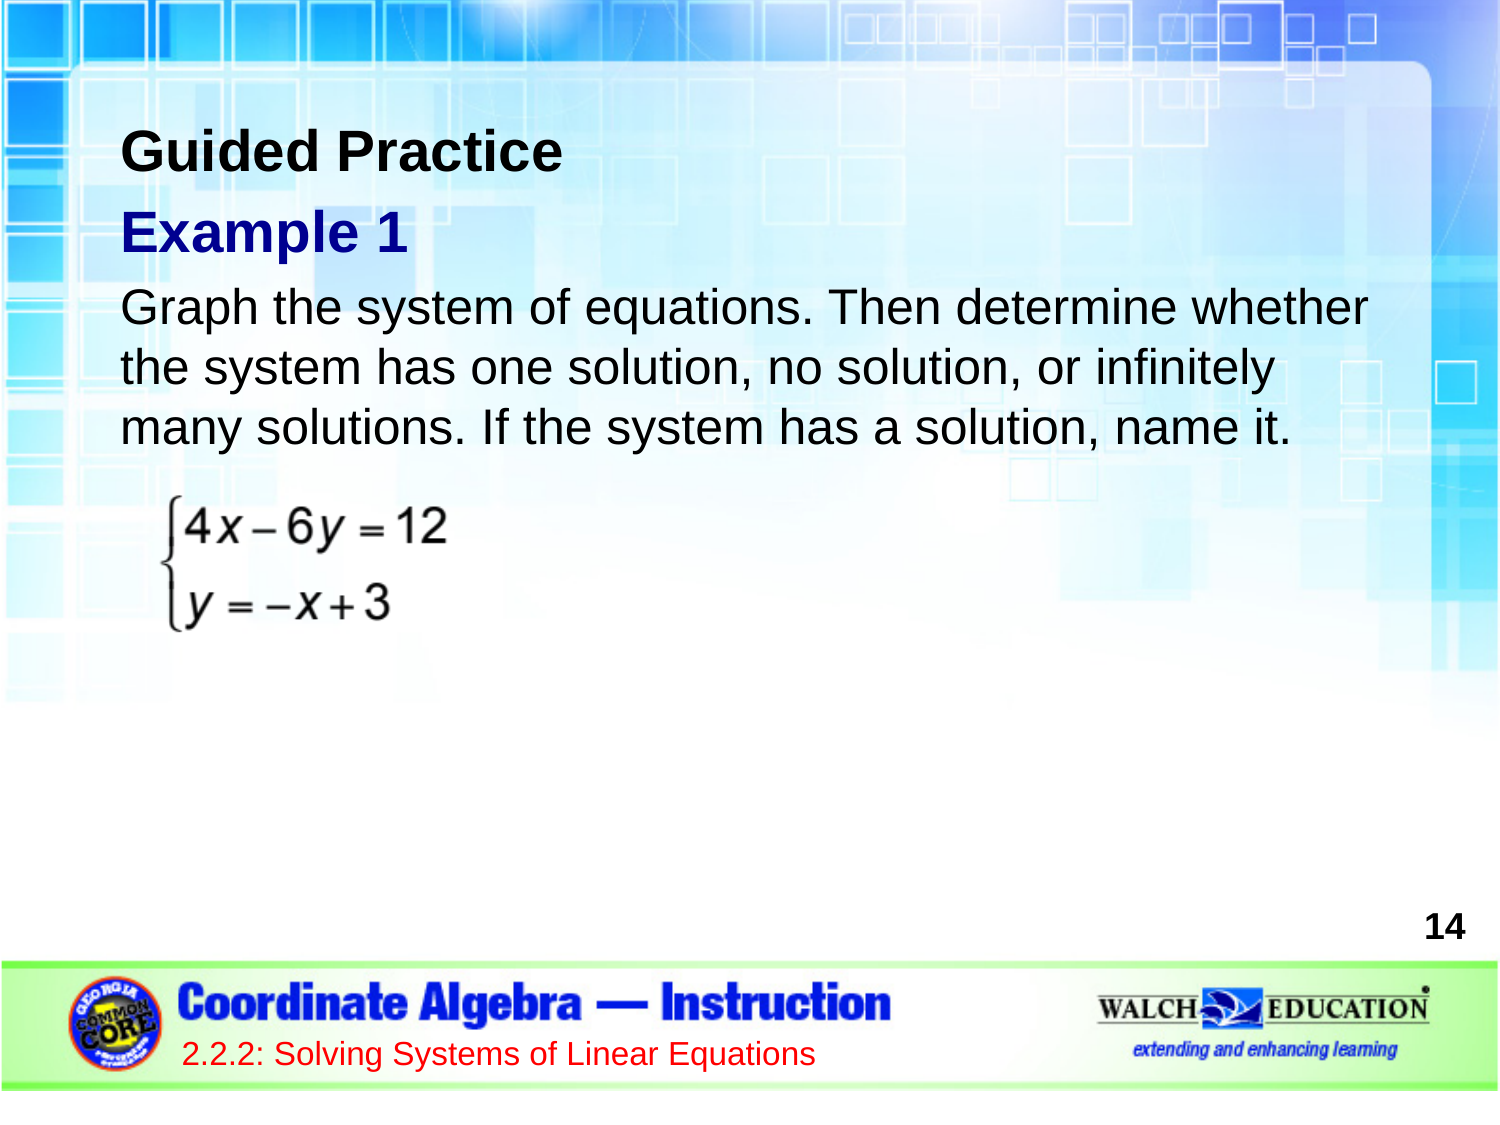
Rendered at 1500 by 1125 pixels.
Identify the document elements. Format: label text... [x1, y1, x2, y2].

picture [1, 0, 1500, 1091]
subtitle Guided Practice Example 1 Graph the system of equations. Then determine whether the system has one solution, no solution, or infinitely many solutions. If the system has a solution, name it. [105, 105, 1394, 925]
slide_number 14 [1361, 901, 1481, 949]
list 2.2.2: Solving Systems of Linear Equations [166, 1024, 1074, 1068]
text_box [156, 491, 449, 636]
